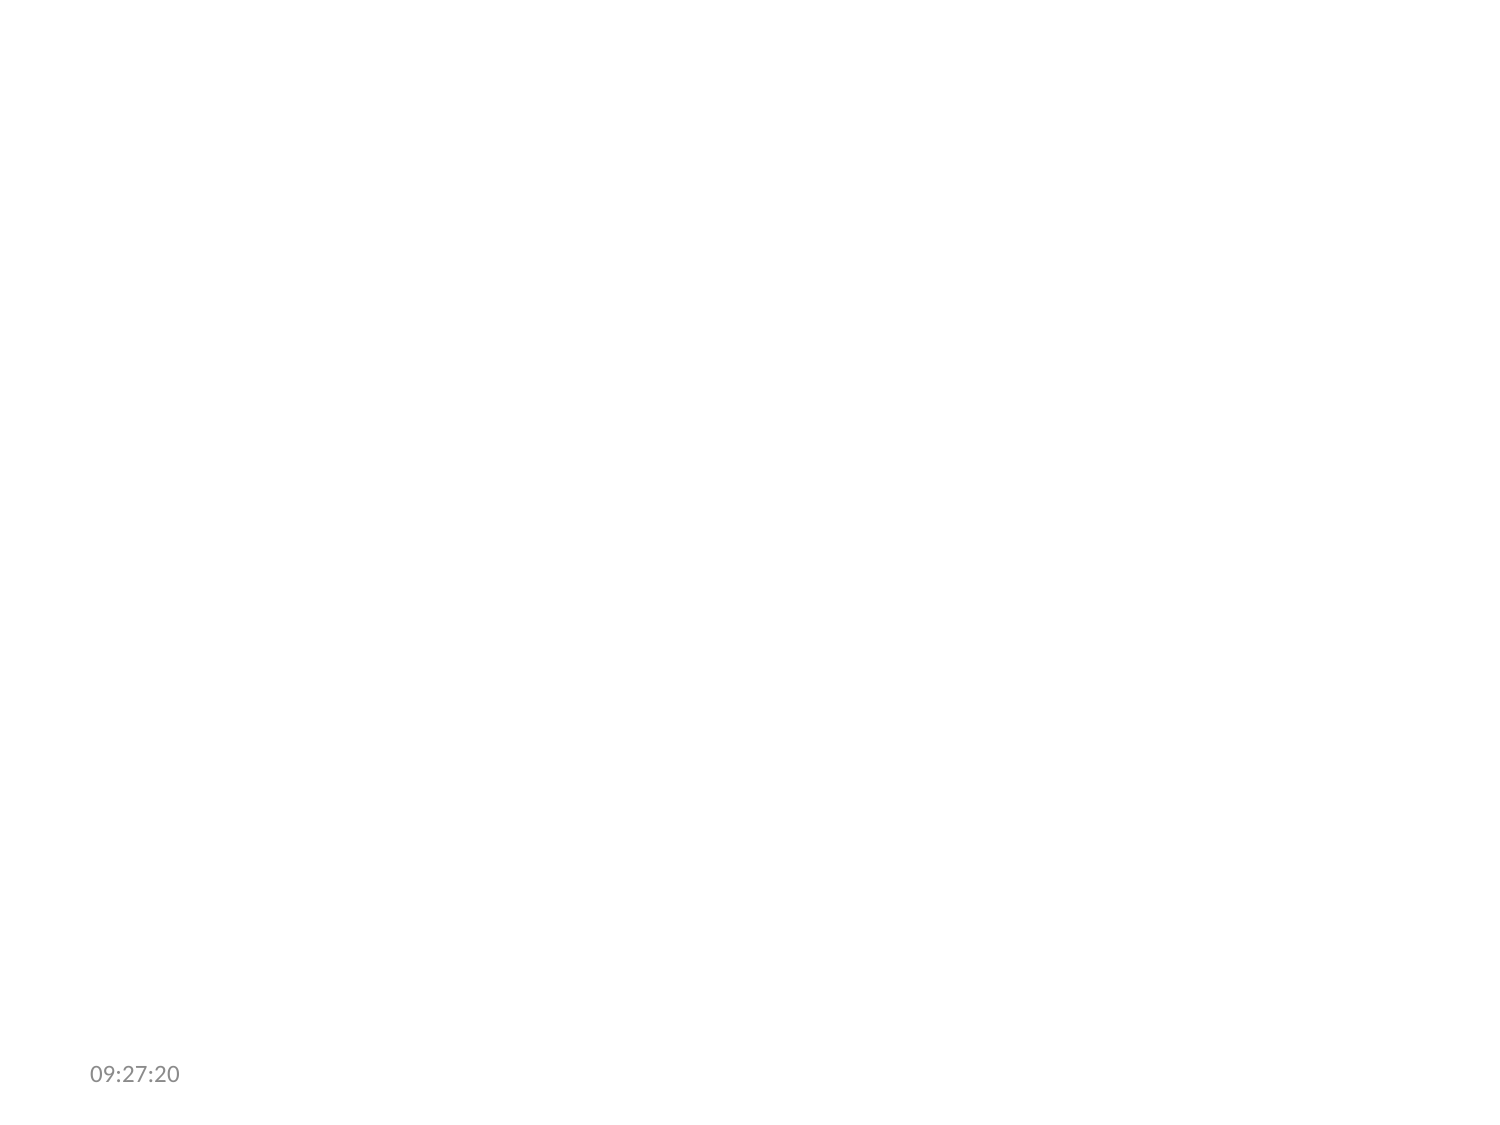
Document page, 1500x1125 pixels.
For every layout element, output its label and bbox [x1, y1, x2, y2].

slide_number [75, 1042, 425, 1103]
